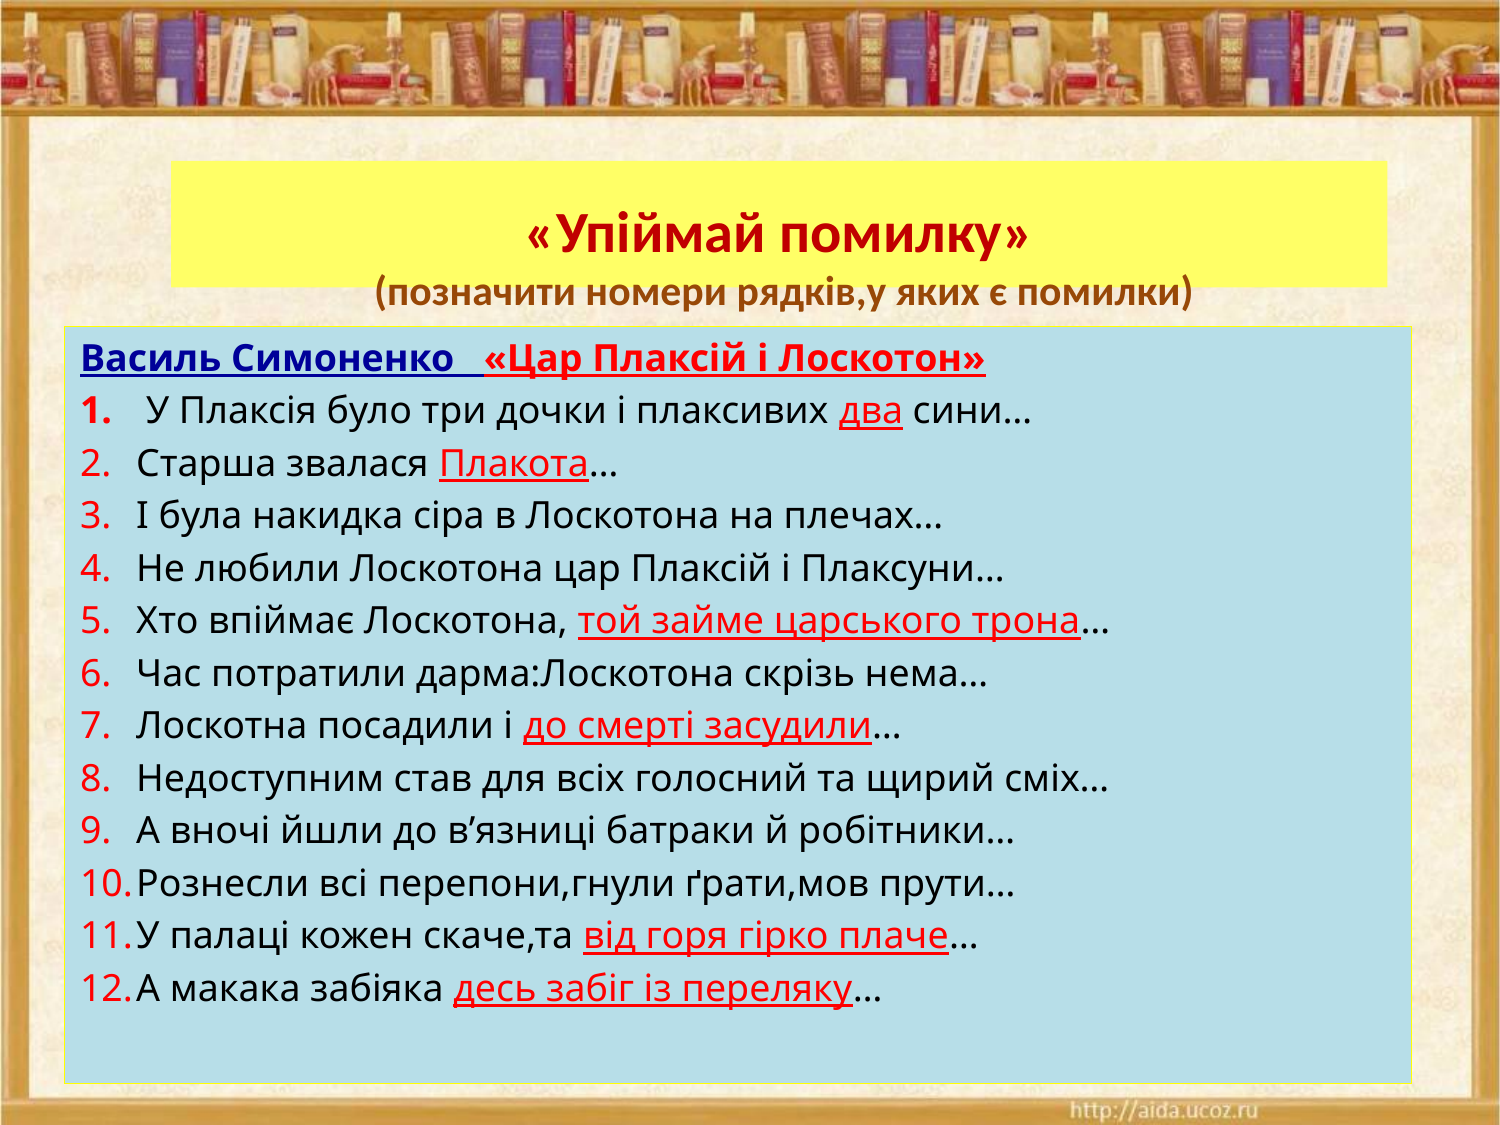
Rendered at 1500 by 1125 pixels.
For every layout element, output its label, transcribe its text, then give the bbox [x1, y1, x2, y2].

list Василь Симоненко «Цар Плаксій і Лоскотон» У Плаксія було три дочки і плаксивих два сини… Старша звалася Плакота… І була накидка сіра в Лоскотона на плечах… Не любили Лоскотона цар Плаксій і Плаксуни… Хто впіймає Лоскотона, той займе царського трона… Час потратили дарма:Лоскотона скрізь нема… Лоскотна посадили і до смерті засудили… Недоступним став для всіх голосний та щирий сміх… А вночі йшли до в’язниці батраки й робітники… Рознесли всі перепони,гнули ґрати,мов прути… У палаці кожен скаче,та від горя гірко плаче… А макака забіяка десь забіг із переляку… [64, 326, 1412, 1084]
picture [0, 0, 1500, 1125]
title «Упіймай помилку» (позначити номери рядків,у яких є помилки) [171, 160, 1388, 288]
